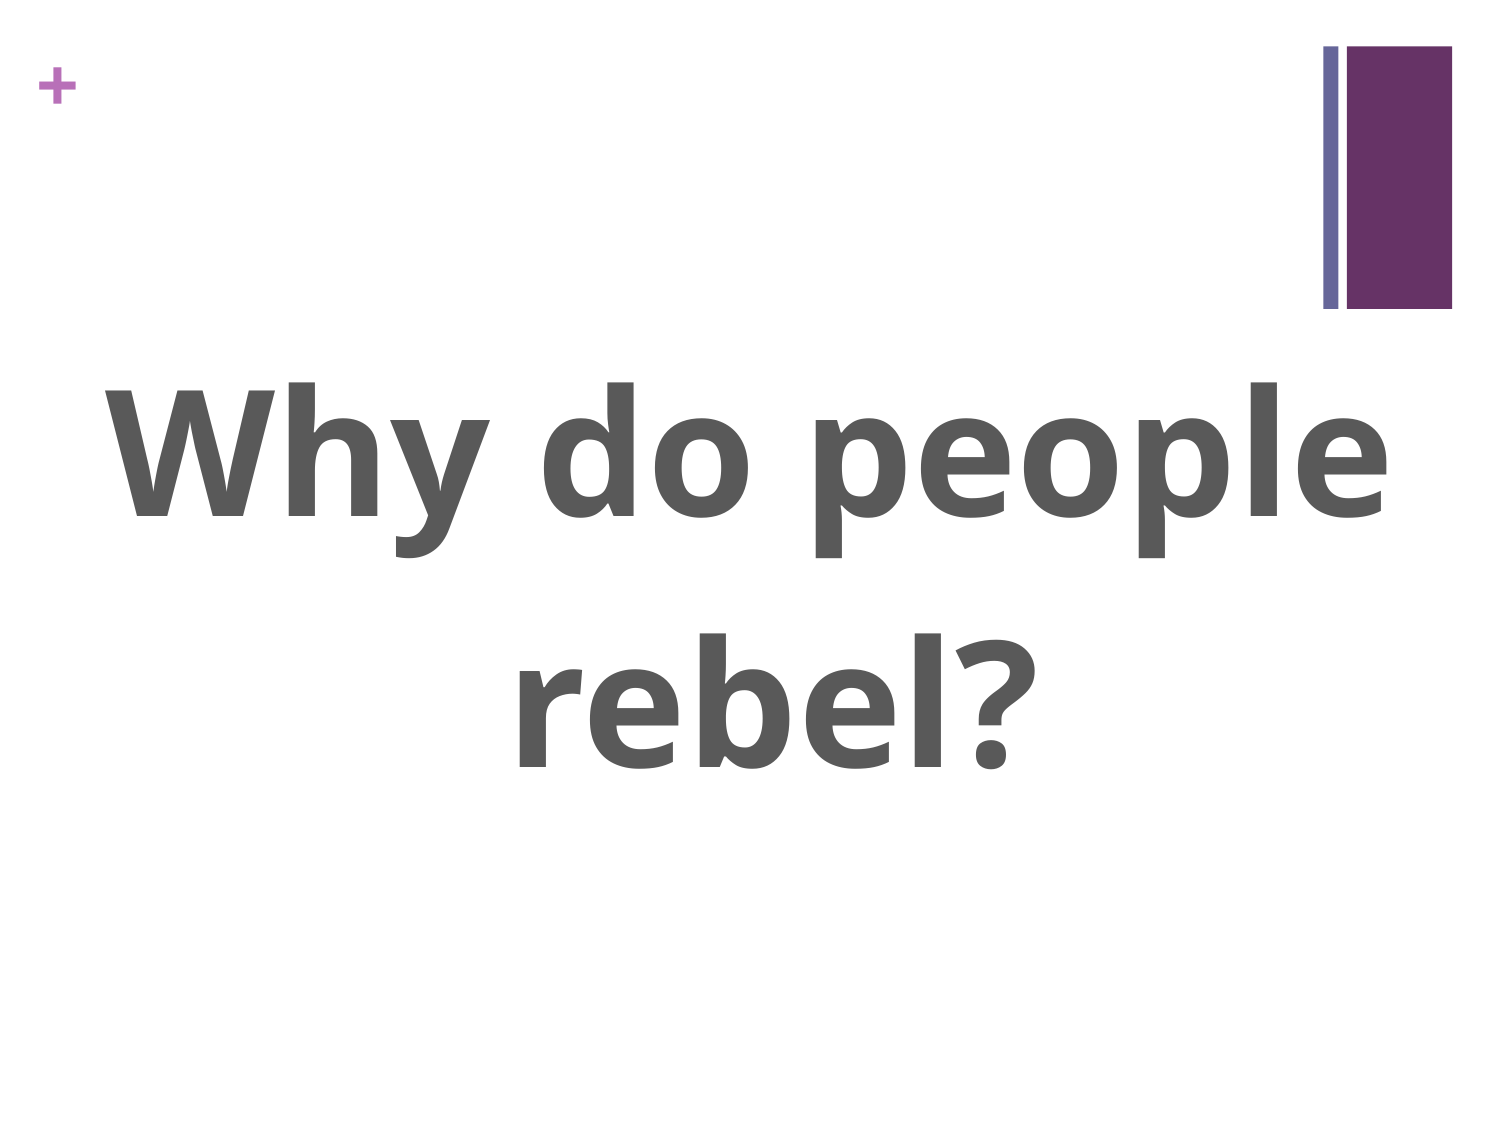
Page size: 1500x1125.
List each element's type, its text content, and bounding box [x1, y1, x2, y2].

list Why do people rebel? [75, 75, 1425, 819]
